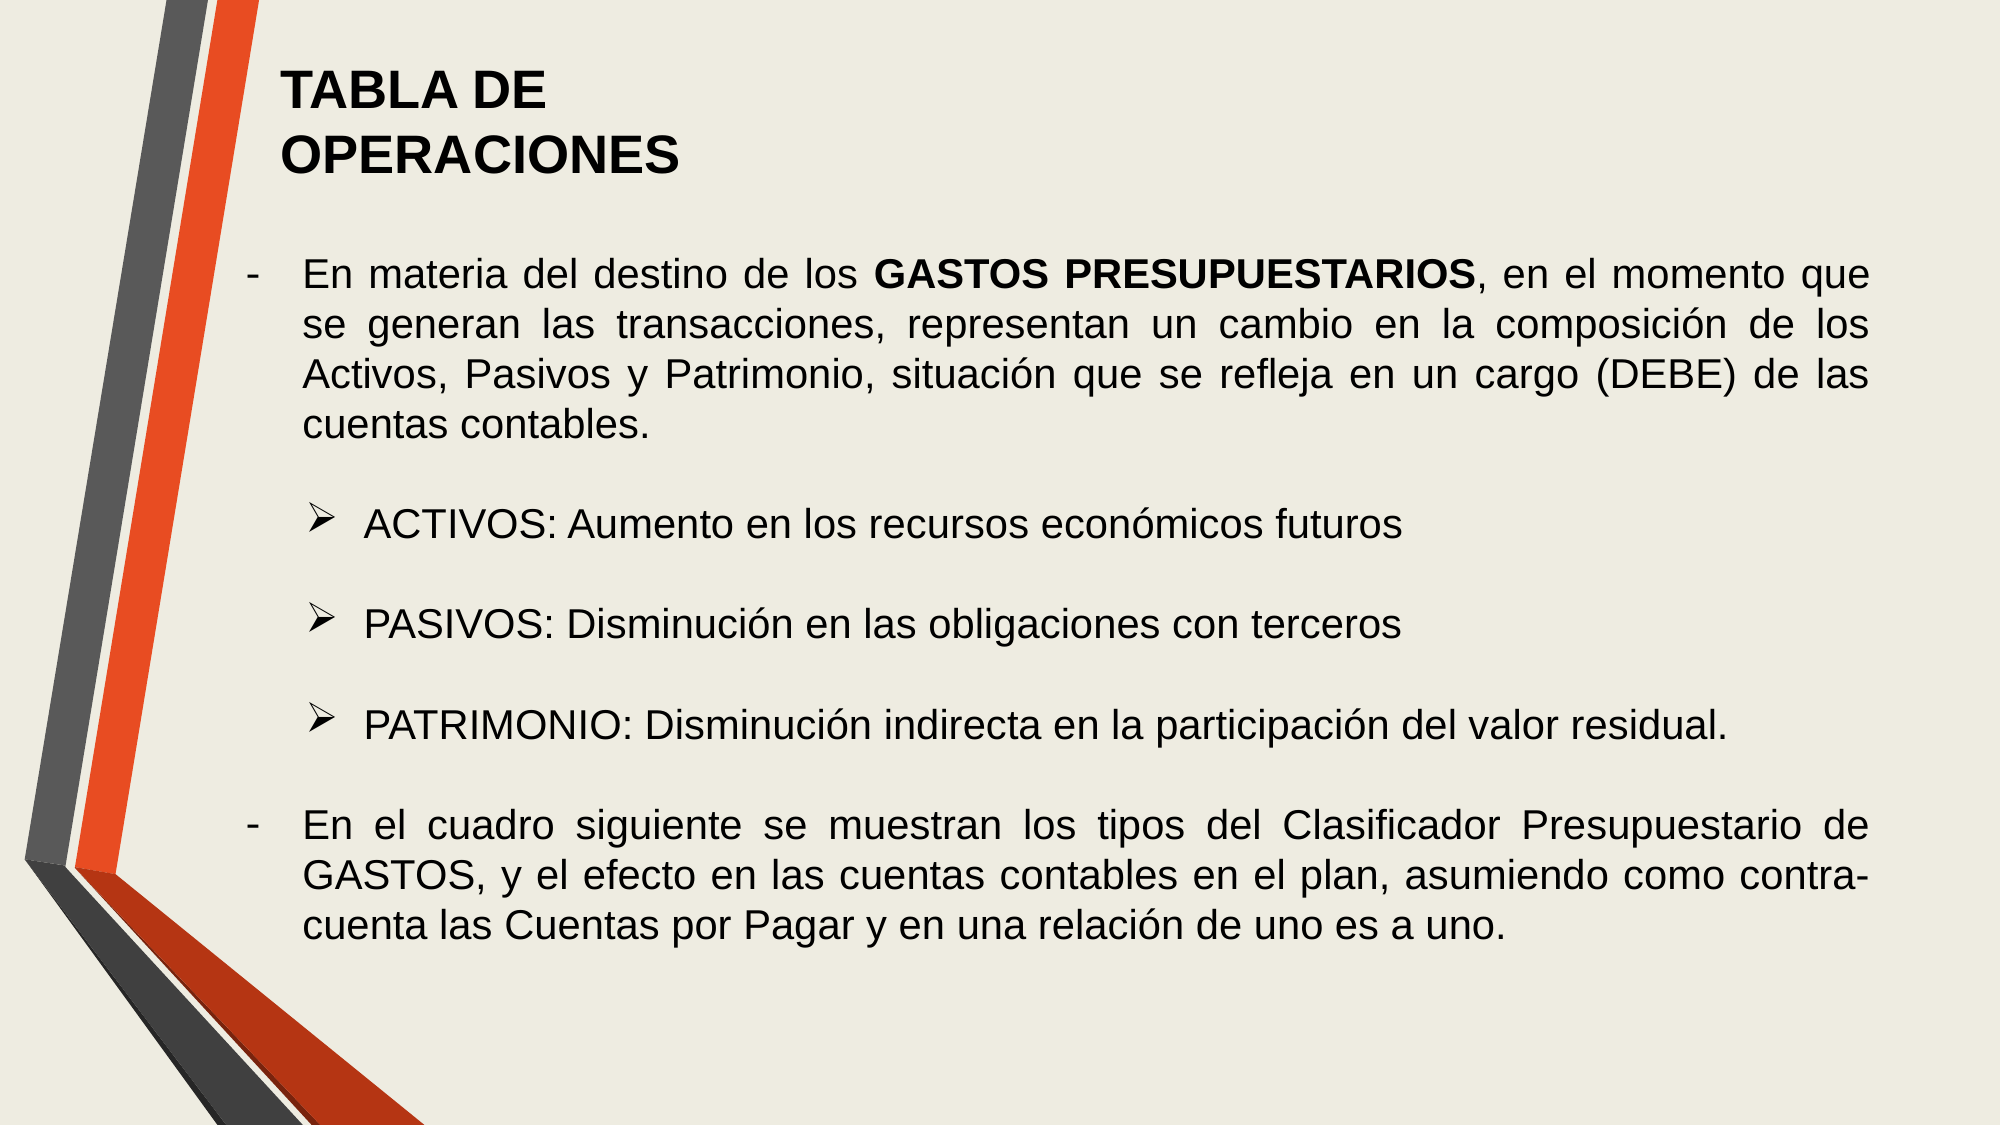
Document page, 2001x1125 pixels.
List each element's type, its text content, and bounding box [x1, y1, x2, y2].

text_box TABLA DE OPERACIONES [265, 46, 980, 192]
text_box En materia del destino de los GASTOS PRESUPUESTARIOS, en el momento que se generan las transacciones, representan un cambio en la composición de los Activos, Pasivos y Patrimonio, situación que se refleja en un cargo (DEBE) de las cuentas contables. ACTIVOS: Aumento en los recursos económicos futuros PASIVOS: Disminución en las obligaciones con terceros PATRIMONIO: Disminución indirecta en la participación del valor residual. En el cuadro siguiente se muestran los tipos del Clasificador Presupuestario de GASTOS, y el efecto en las cuentas contables en el plan, asumiendo como contra-cuenta las Cuentas por Pagar y en una relación de uno es a uno. [231, 239, 1886, 955]
